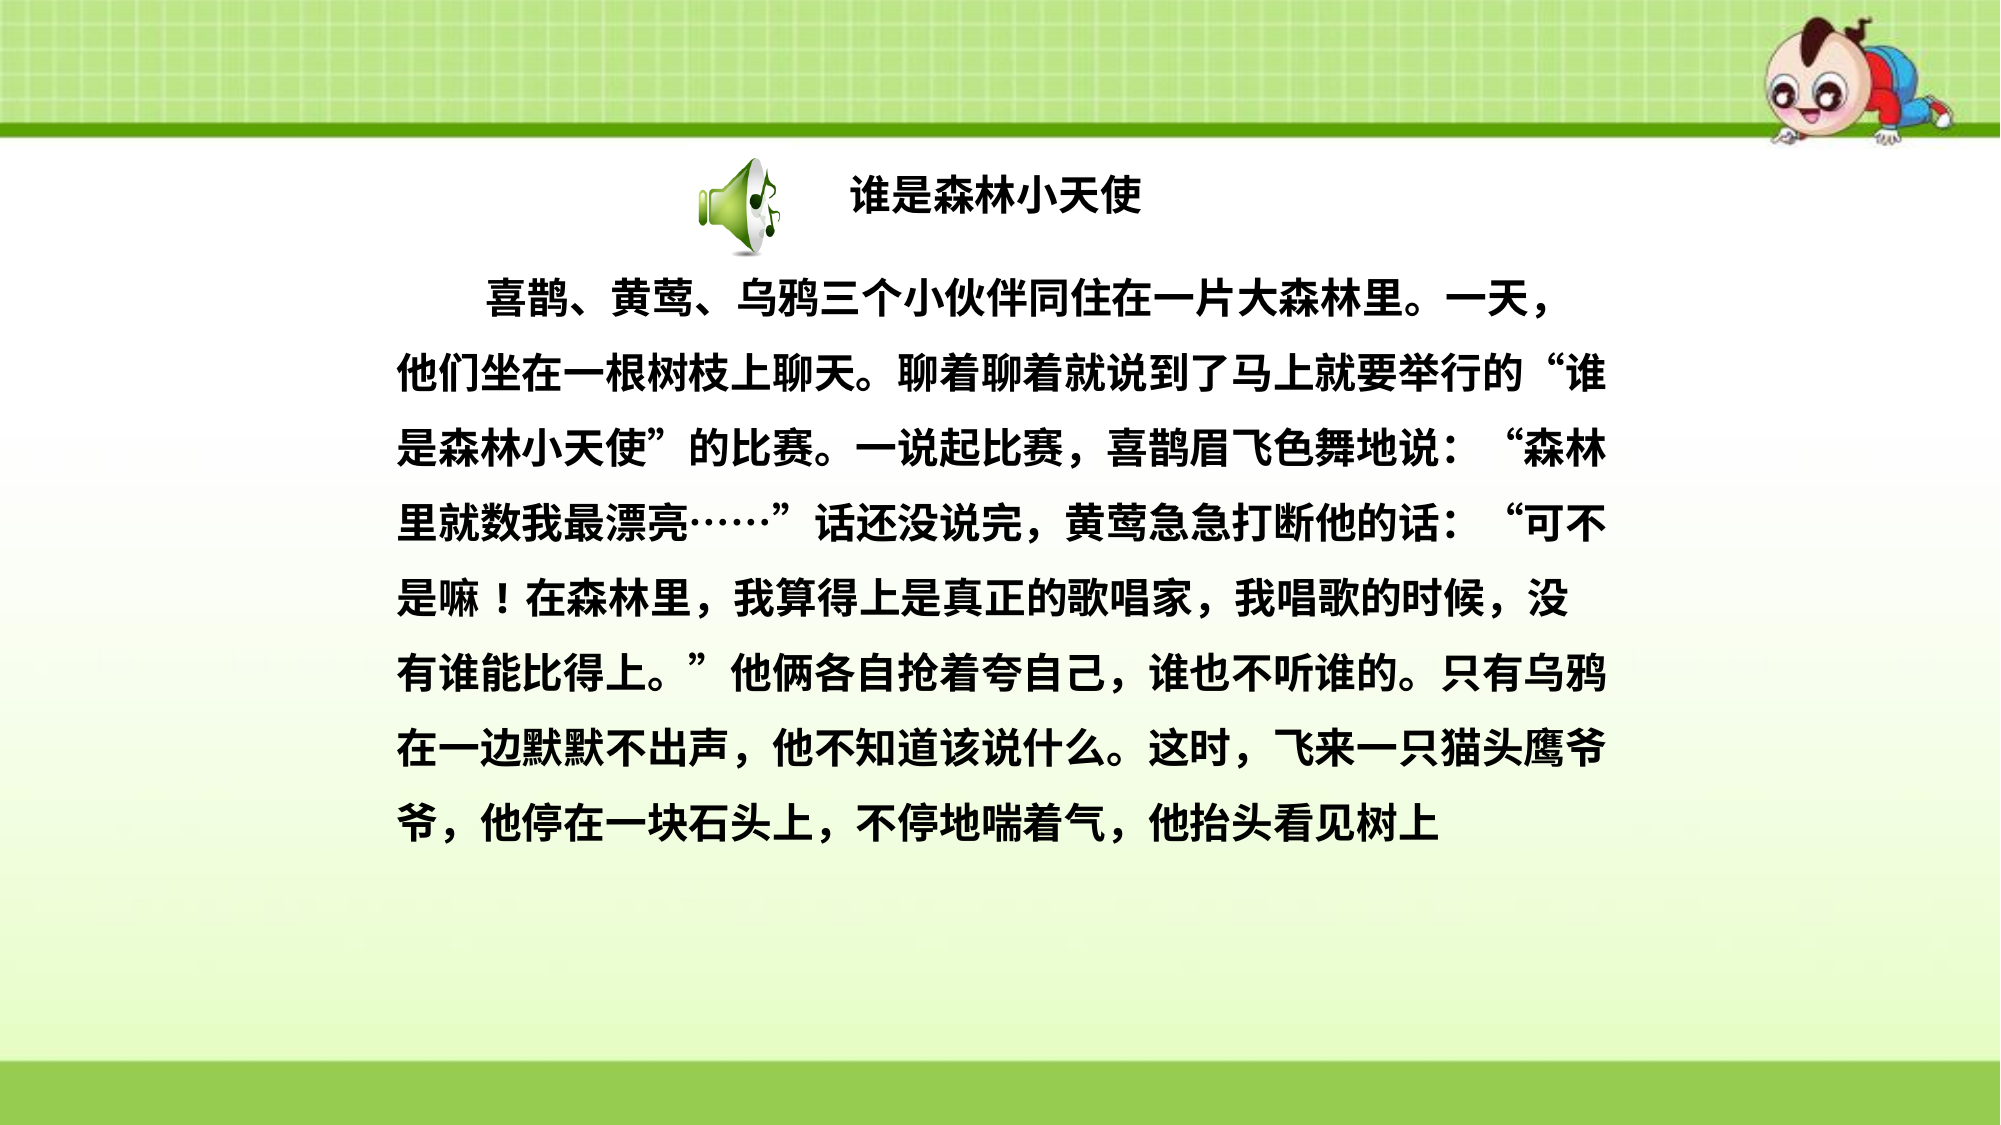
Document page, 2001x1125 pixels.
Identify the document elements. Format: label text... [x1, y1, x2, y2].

text_box 喜鹊、黄莺、乌鸦三个小伙伴同住在一片大森林里。一天，他们坐在一根树枝上聊天。聊着聊着就说到了马上就要举行的“谁是森林小天使”的比赛。一说起比赛，喜鹊眉飞色舞地说：“森林里就数我最漂亮……”话还没说完，黄莺急急打断他的话：“可不是嘛!在森林里，我算得上是真正的歌唱家，我唱歌的时候，没有谁能比得上。”他俩各自抢着夸自己，谁也不听谁的。只有乌鸦在一边默默不出声，他不知道该说什么。这时，飞来一只猫头鹰爷爷，他停在一块石头上，不停地喘着气，他抬头看见树上 [381, 239, 1626, 855]
text_box 谁是森林小天使 [834, 161, 1157, 227]
picture [0, 0, 2000, 1125]
